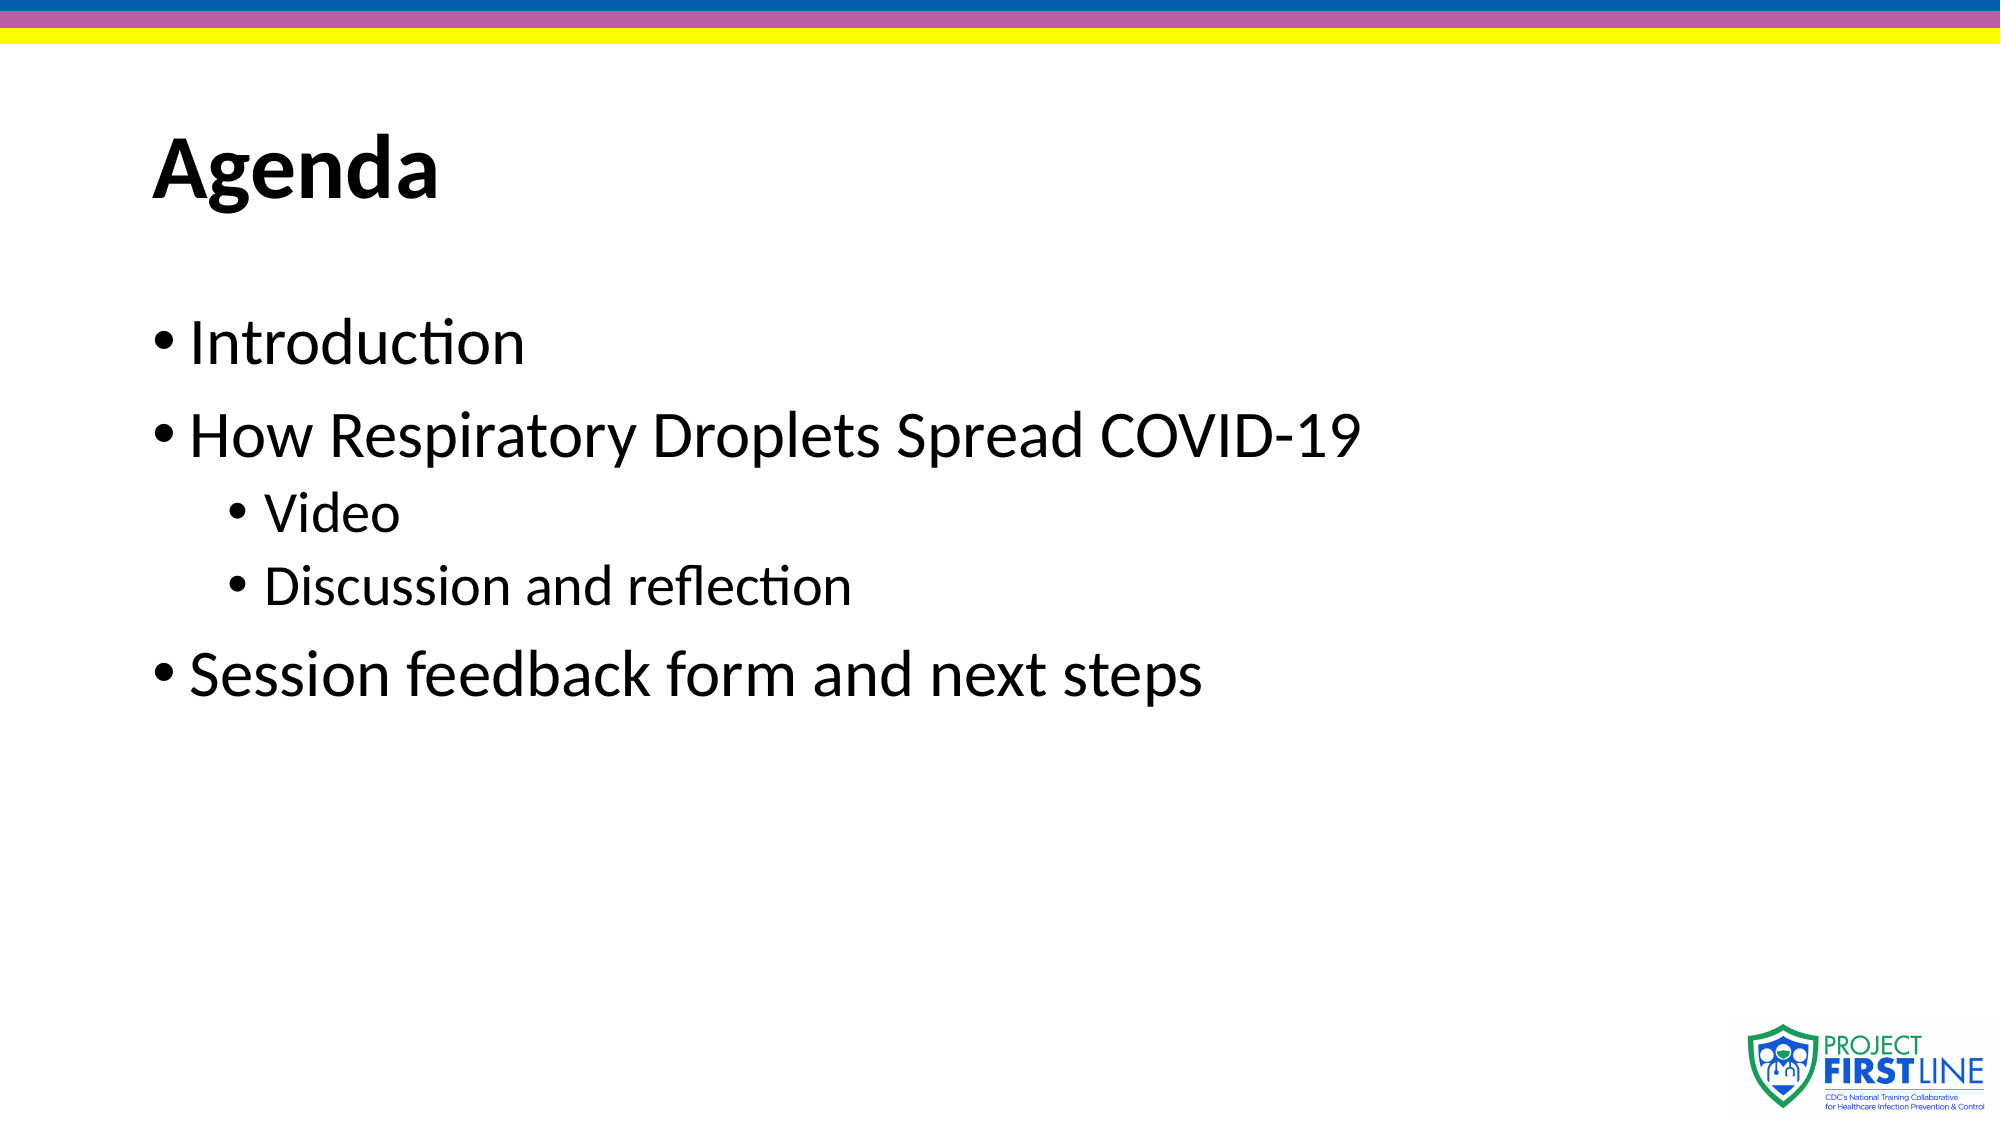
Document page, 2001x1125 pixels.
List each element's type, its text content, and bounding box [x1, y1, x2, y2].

picture [1731, 1016, 2000, 1117]
text_box [0, 0, 2000, 11]
text_box [0, 28, 2000, 44]
list Introduction How Respiratory Droplets Spread COVID-19 Video Discussion and reflection Session feedback form and next steps [137, 299, 1863, 1014]
text_box [0, 11, 2000, 28]
title Agenda [137, 59, 1863, 278]
